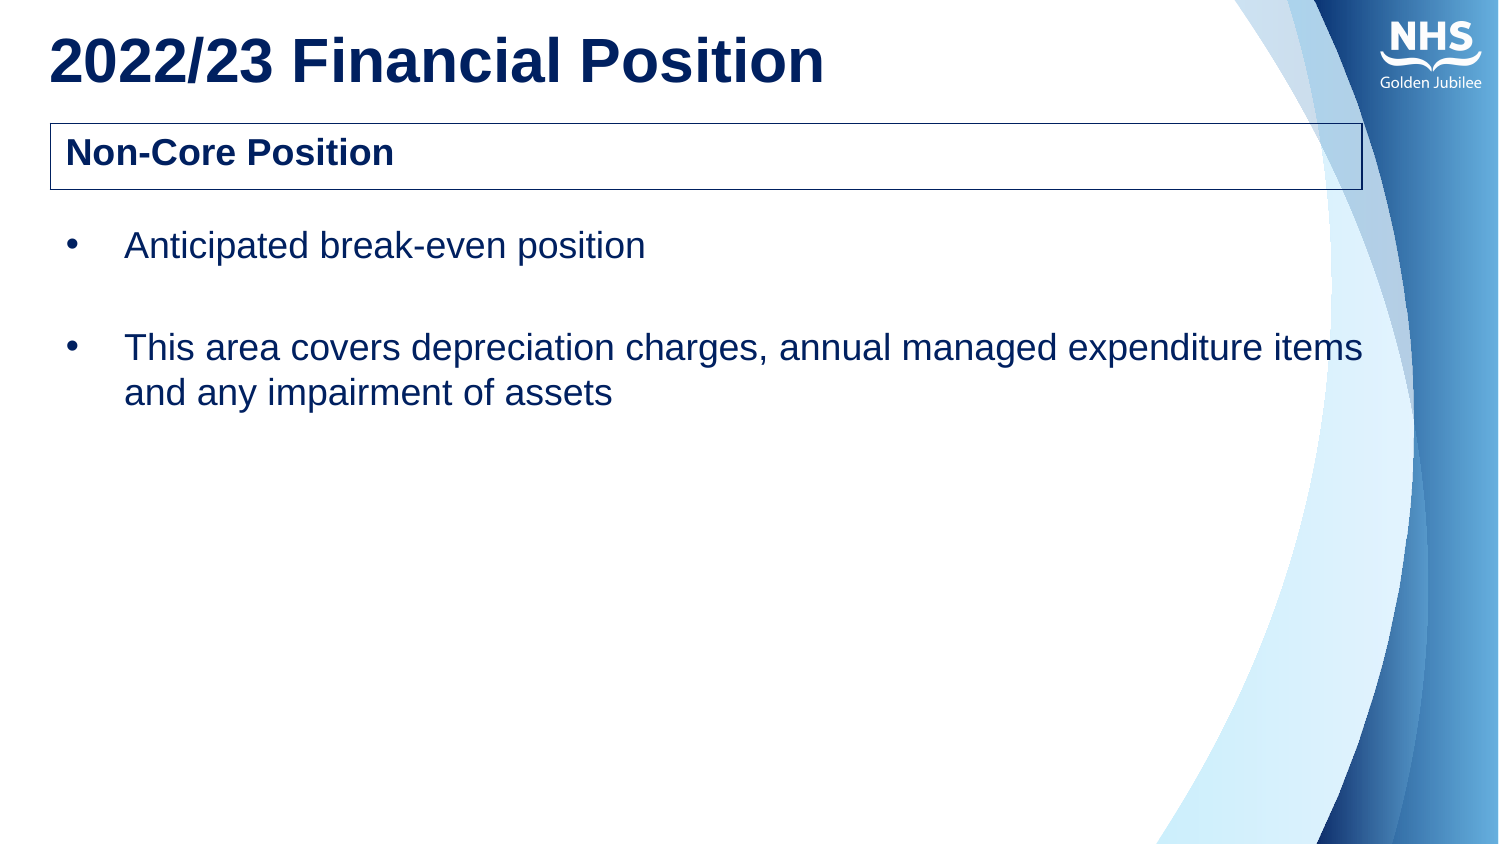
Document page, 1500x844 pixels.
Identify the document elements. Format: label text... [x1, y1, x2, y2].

table_header Non-Core Position [51, 124, 1361, 189]
picture [1380, 21, 1482, 92]
title 2022/23 Financial Position [49, 23, 1064, 95]
text_box Anticipated break-even position This area covers depreciation charges, annual managed expenditure items and any impairment of assets [49, 220, 1390, 828]
